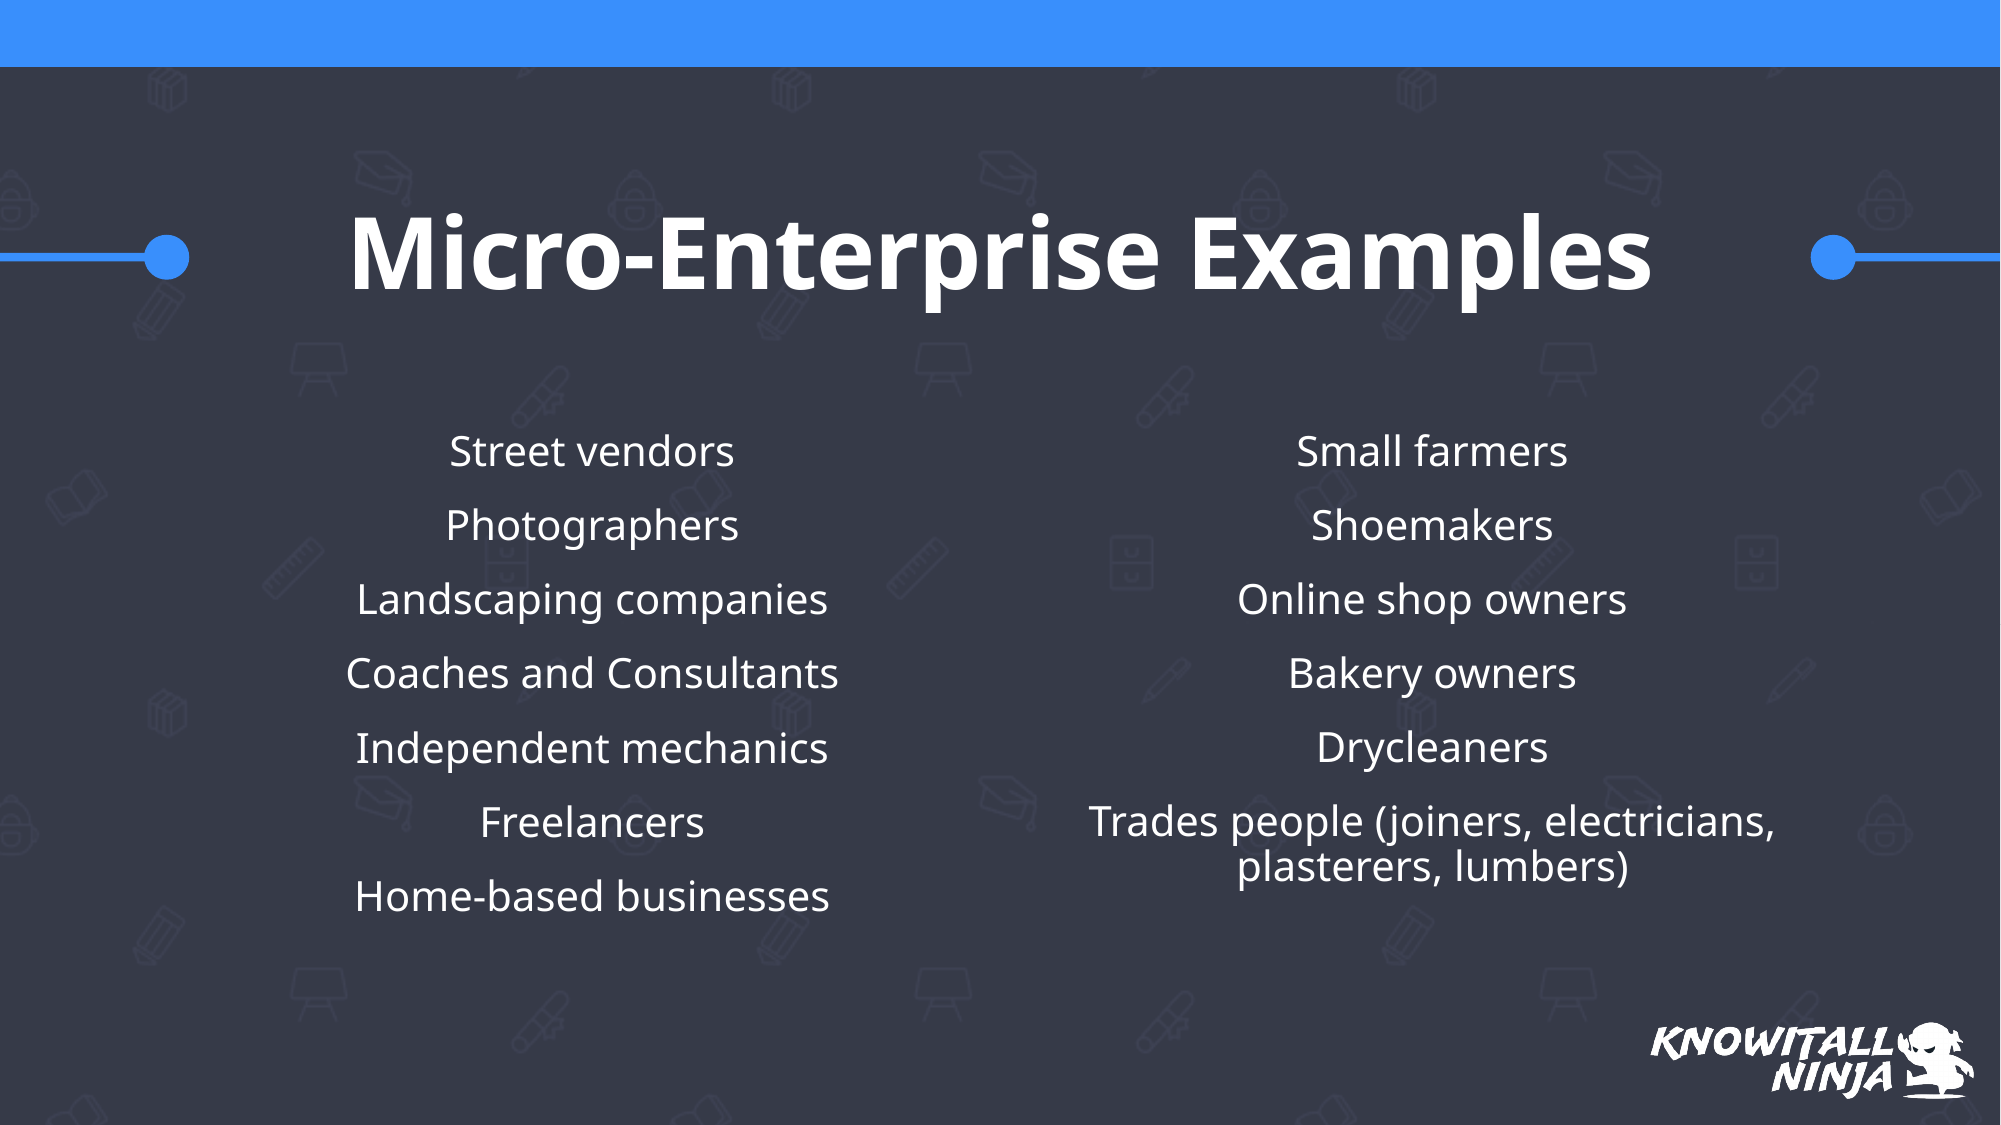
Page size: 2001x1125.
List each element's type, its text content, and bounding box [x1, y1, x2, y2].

picture [0, 0, 2001, 1125]
title Micro-Enterprise Examples [180, 140, 1821, 379]
list Small farmers Shoemakers Online shop owners Bakery owners Drycleaners Trades people (joiners, electricians, plasterers, lumbers) [1020, 422, 1830, 990]
list Street vendors Photographers Landscaping companies Coaches and Consultants Independent mechanics Freelancers Home-based businesses [180, 422, 990, 990]
